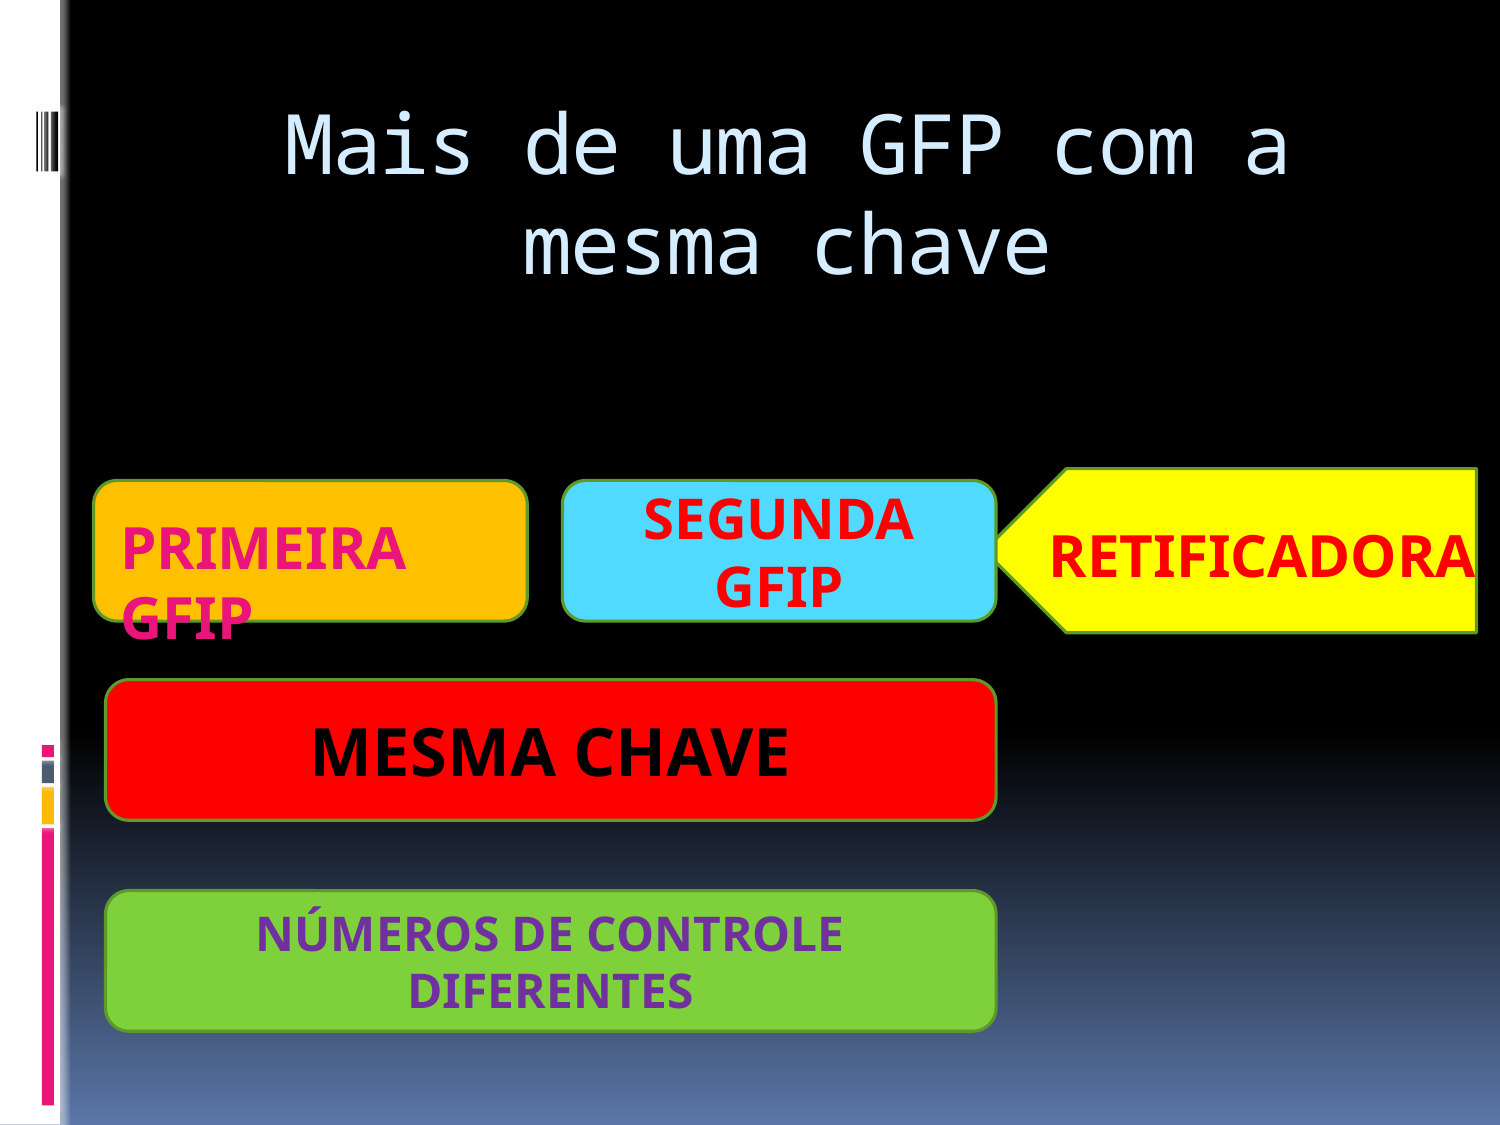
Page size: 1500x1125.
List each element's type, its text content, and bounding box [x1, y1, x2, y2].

text_box MESMA CHAVE [103, 678, 998, 822]
text_box RETIFICADORA [1024, 511, 1500, 597]
text_box NÚMEROS DE CONTROLE DIFERENTES [103, 888, 998, 1033]
text_box [92, 478, 529, 620]
text_box [998, 467, 1479, 593]
text_box SEGUNDA GFIP [560, 478, 998, 623]
text_box PRIMEIRA GFIP [105, 503, 528, 659]
text_box [1028, 597, 1479, 635]
title Mais de uma GFP com a mesma chave [150, 83, 1425, 234]
